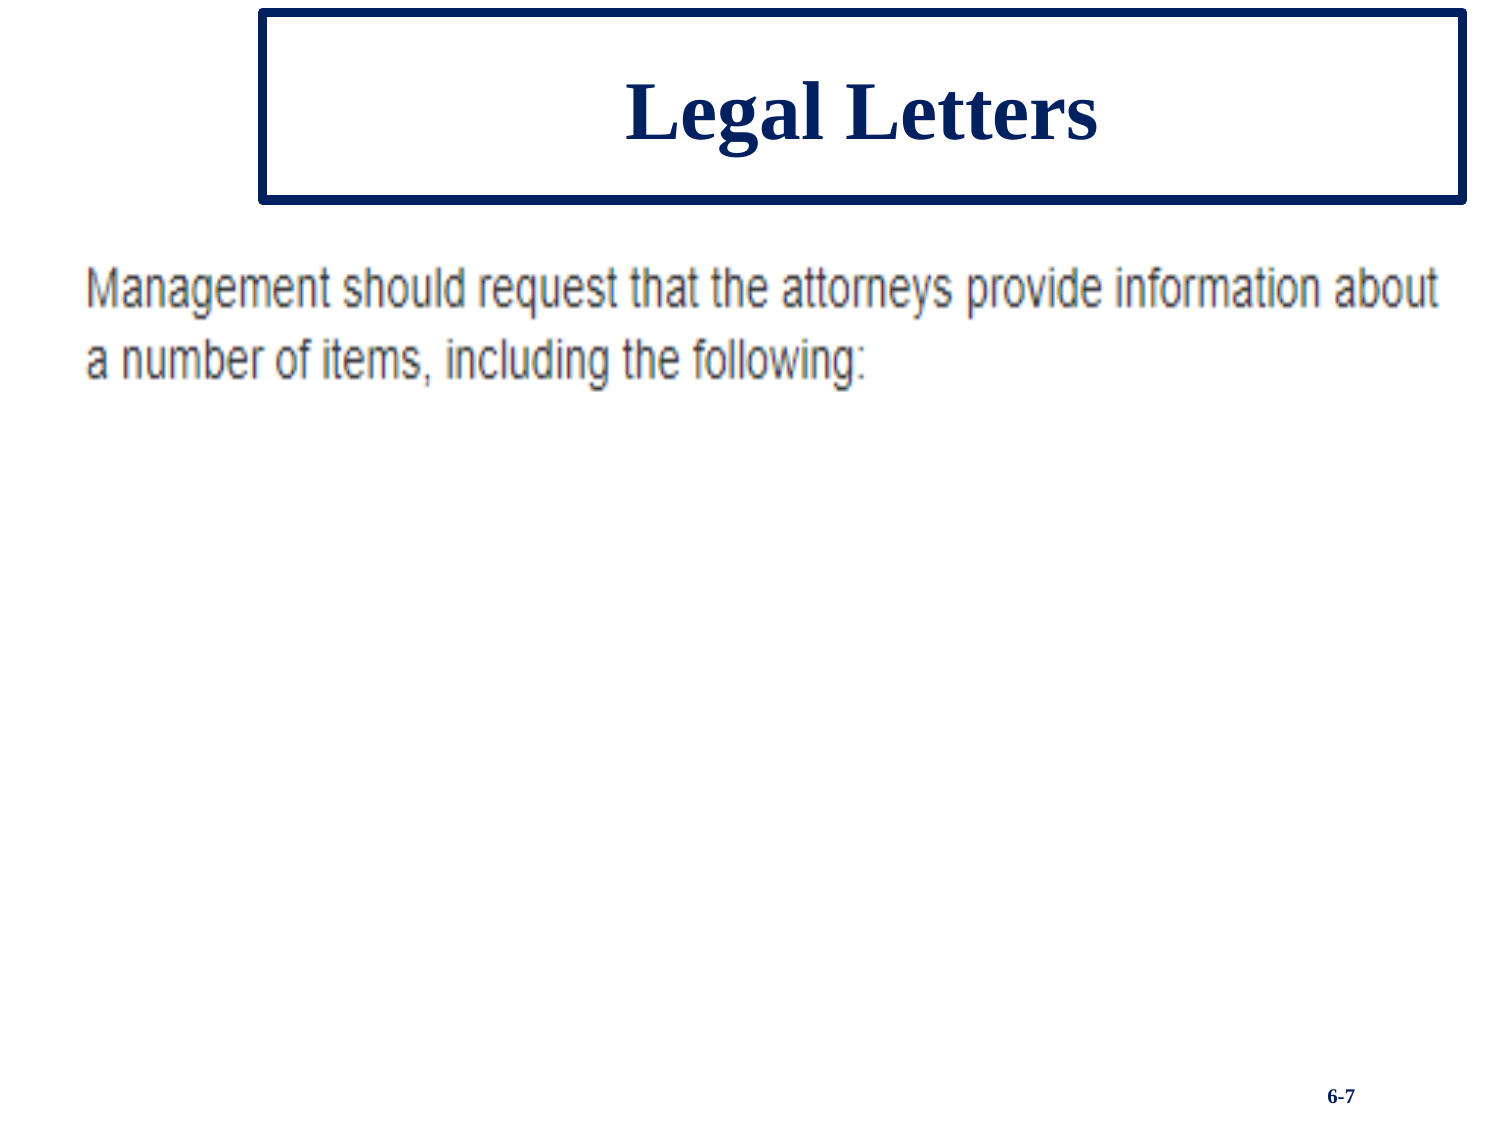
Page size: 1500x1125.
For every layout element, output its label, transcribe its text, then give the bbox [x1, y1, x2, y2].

title Legal Letters [258, 8, 1467, 205]
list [74, 249, 1463, 401]
slide_number 6-7 [1312, 1074, 1400, 1125]
